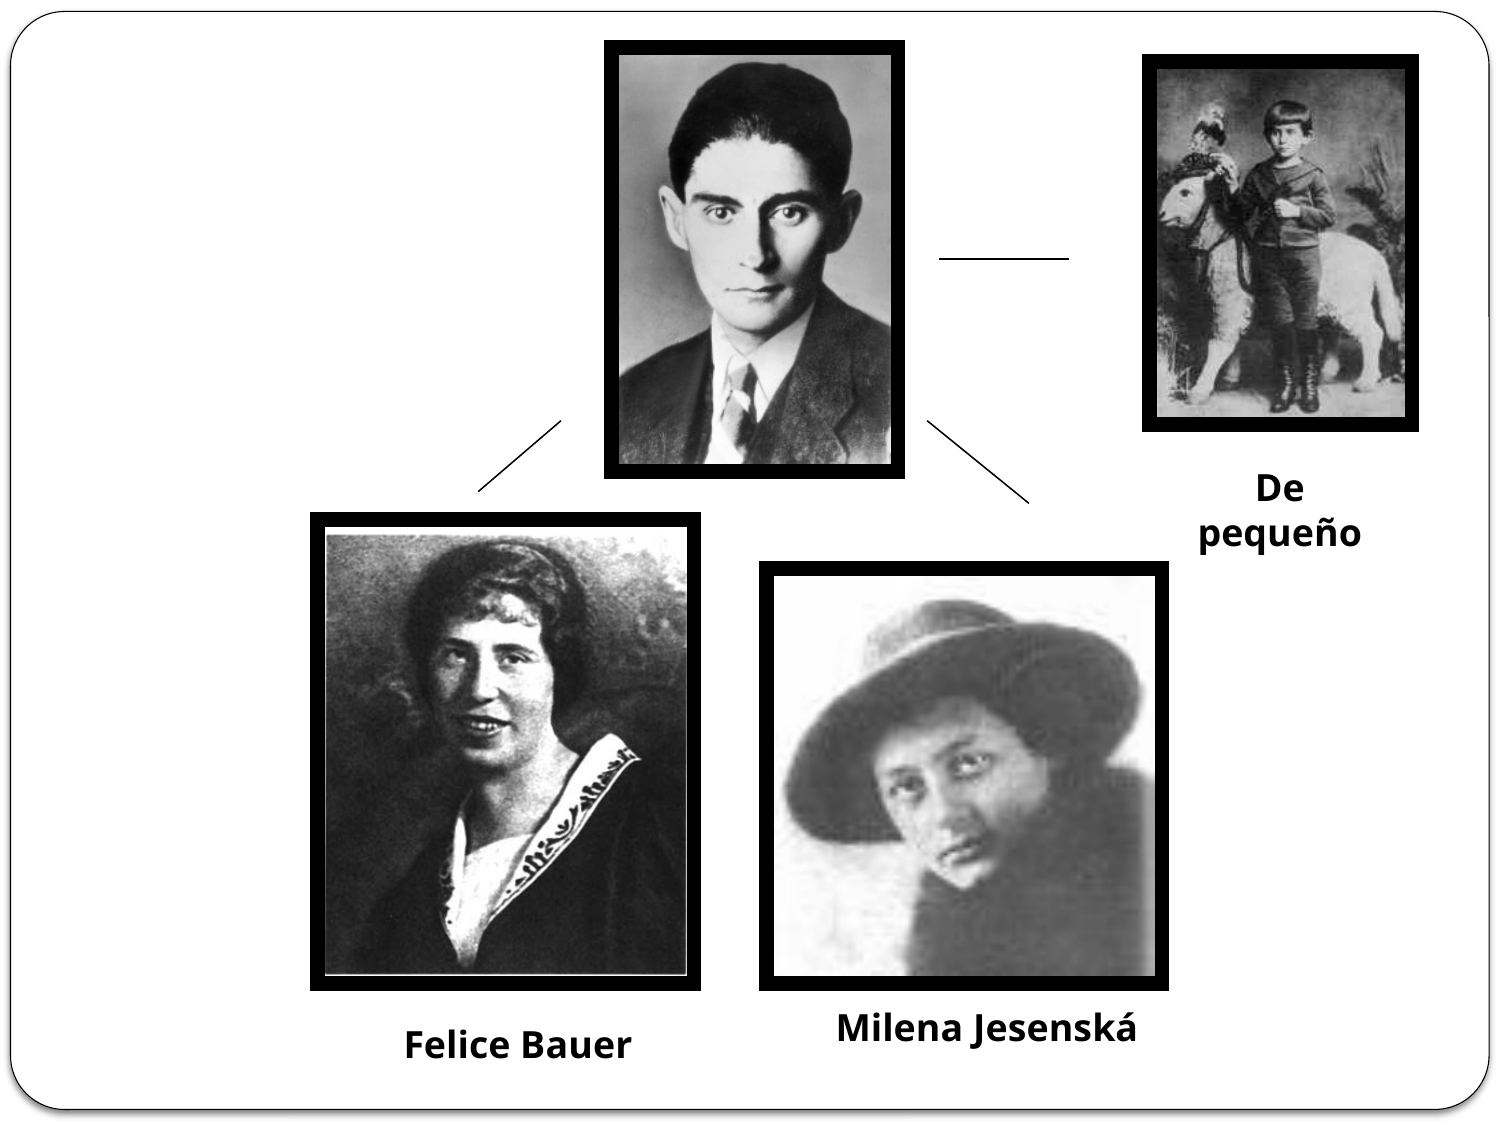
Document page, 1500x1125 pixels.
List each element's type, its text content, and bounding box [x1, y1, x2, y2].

text_box De pequeño [1154, 456, 1405, 561]
text_box Felice Bauer [388, 1013, 850, 1074]
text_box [477, 420, 562, 492]
picture [1156, 68, 1405, 418]
picture [618, 54, 891, 465]
picture [324, 526, 687, 977]
picture [773, 575, 1155, 977]
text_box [926, 420, 1030, 504]
text_box Milena Jesenská [820, 996, 1237, 1057]
